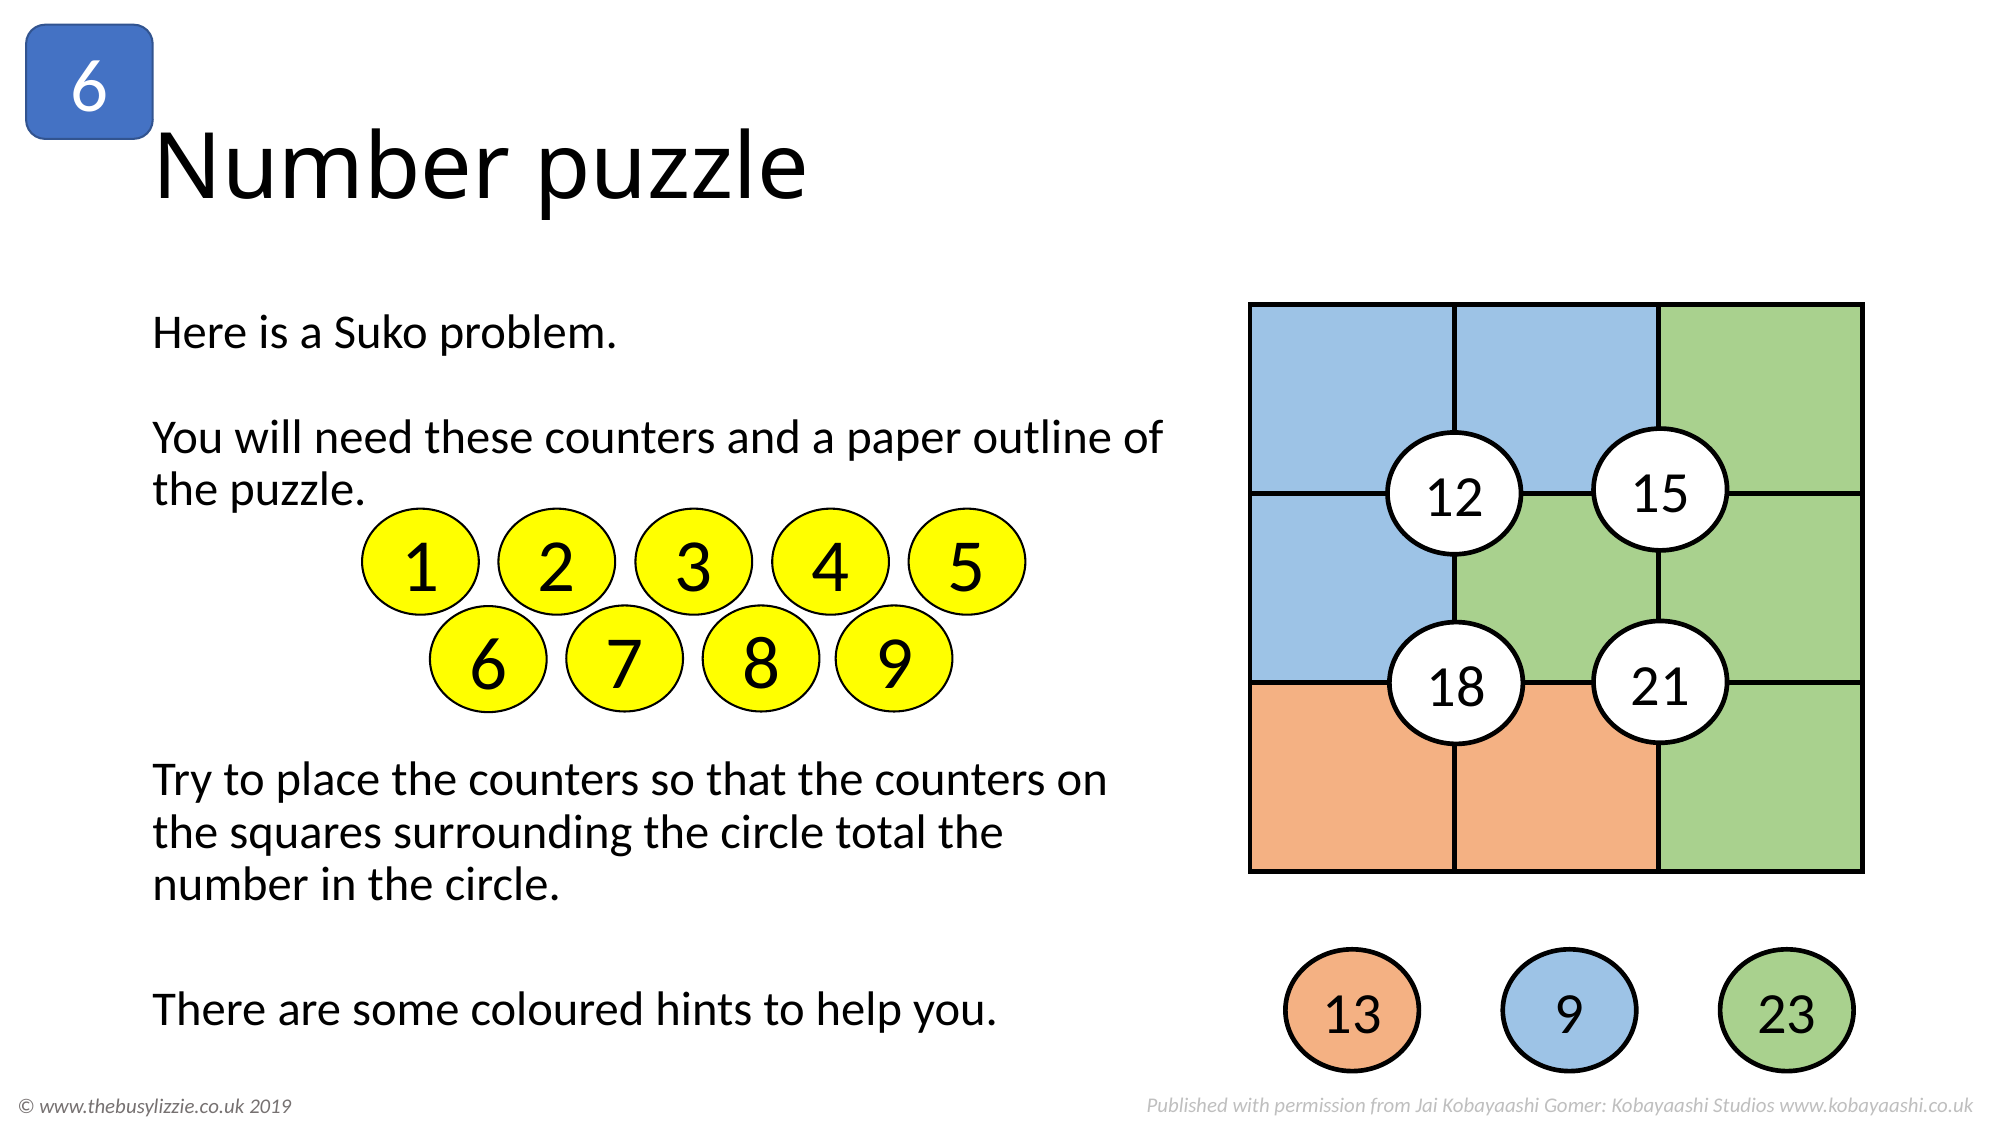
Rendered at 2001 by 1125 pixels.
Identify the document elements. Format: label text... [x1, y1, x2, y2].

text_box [361, 508, 1026, 713]
title Number puzzle [137, 59, 1863, 278]
text_box © www.thebusylizzie.co.uk 2019 [2, 1085, 307, 1125]
list Here is a Suko problem. You will need these counters and a paper outline of the puzzle. Try to place the counters so that the counters on the squares surrounding the circle total the number in the circle. There are some coloured hints to help you. [137, 299, 1186, 1049]
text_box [1250, 304, 1863, 1072]
text_box Published with permission from Jai Kobayaashi Gomer: Kobayaashi Studios www.kobayaashi.co.uk [1131, 1084, 2000, 1125]
text_box 6 [25, 23, 154, 140]
